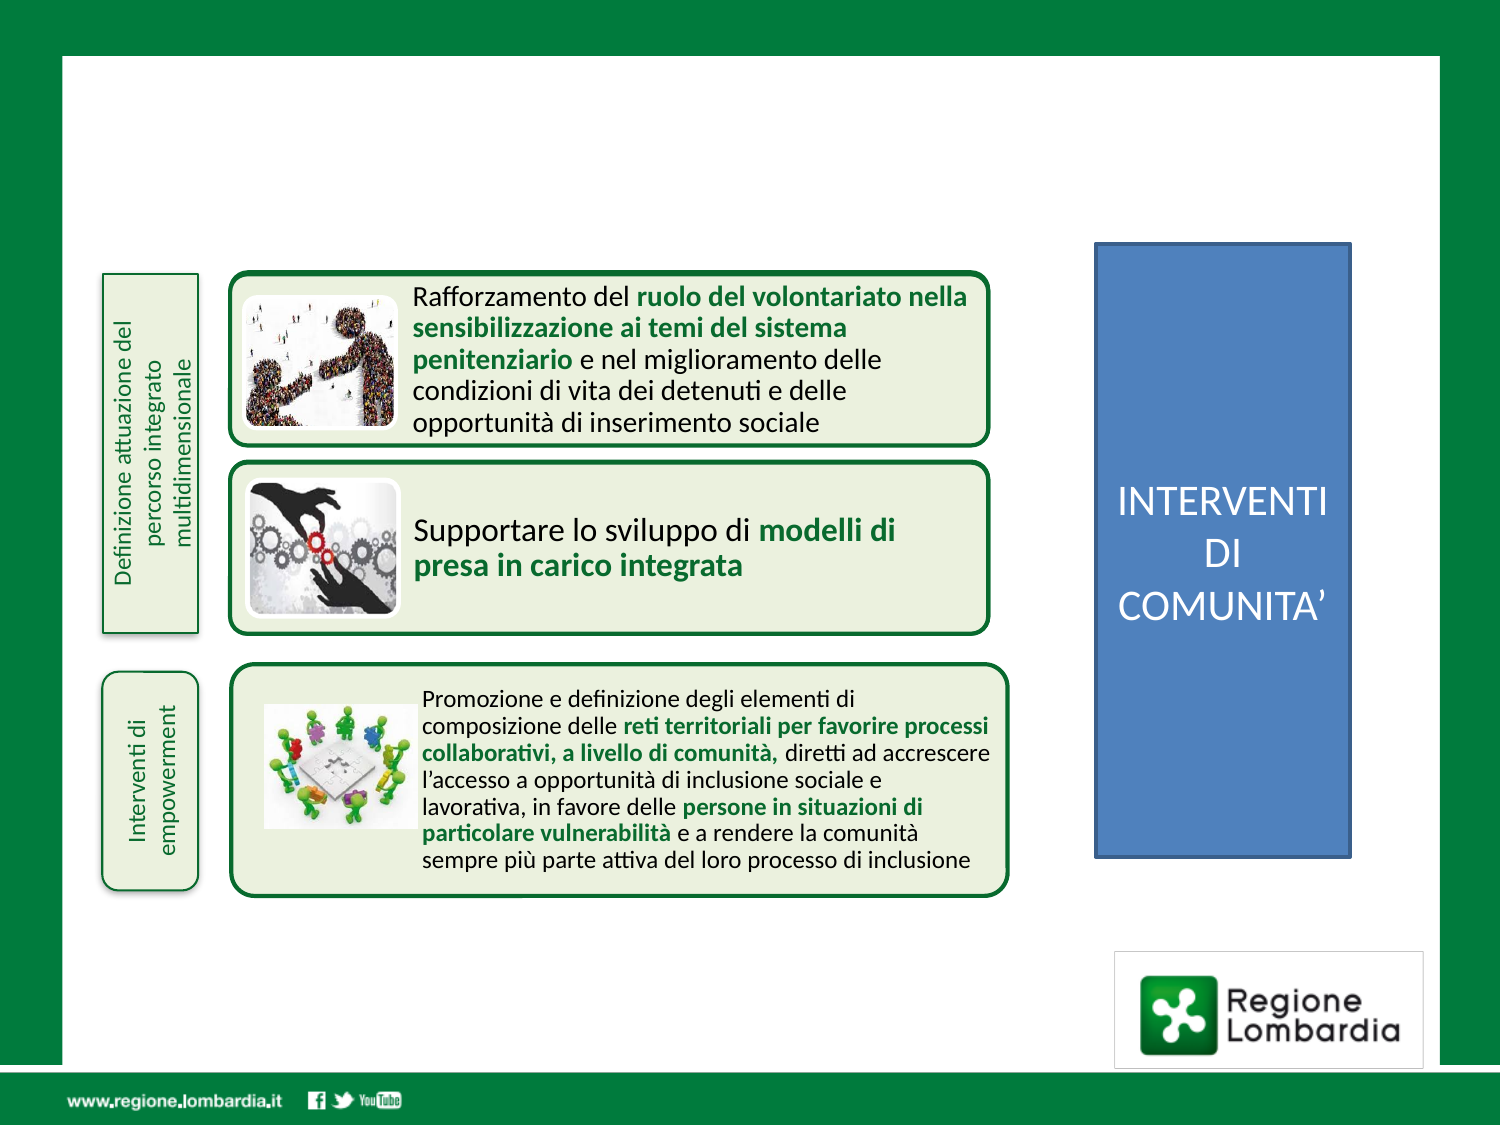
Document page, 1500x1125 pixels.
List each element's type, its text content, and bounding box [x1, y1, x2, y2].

picture [264, 704, 418, 830]
text_box INTERVENTIDI COMUNITA’ [1094, 242, 1352, 859]
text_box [231, 663, 1008, 897]
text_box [229, 274, 989, 635]
text_box Definizione attuazione del percorso integrato multidimensionale [102, 273, 199, 634]
text_box Interventi di empowerment [101, 670, 199, 892]
